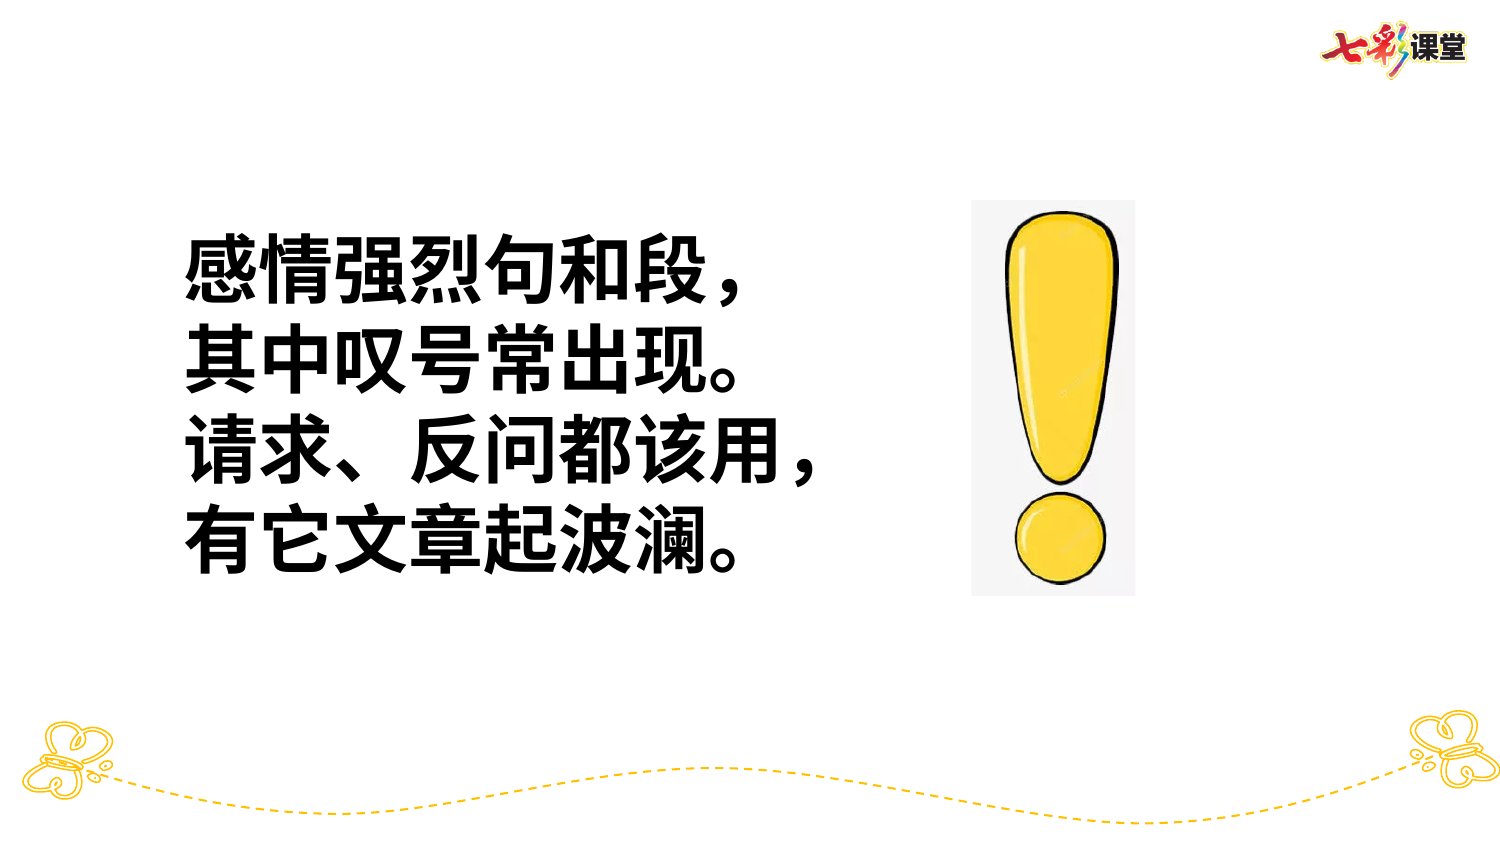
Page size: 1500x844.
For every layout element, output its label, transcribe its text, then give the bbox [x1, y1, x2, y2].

picture [1318, 20, 1469, 80]
text_box 感情强烈句和段， 其中叹号常出现。 请求、反问都该用， 有它文章起波澜。 [172, 217, 931, 589]
picture [971, 200, 1136, 596]
